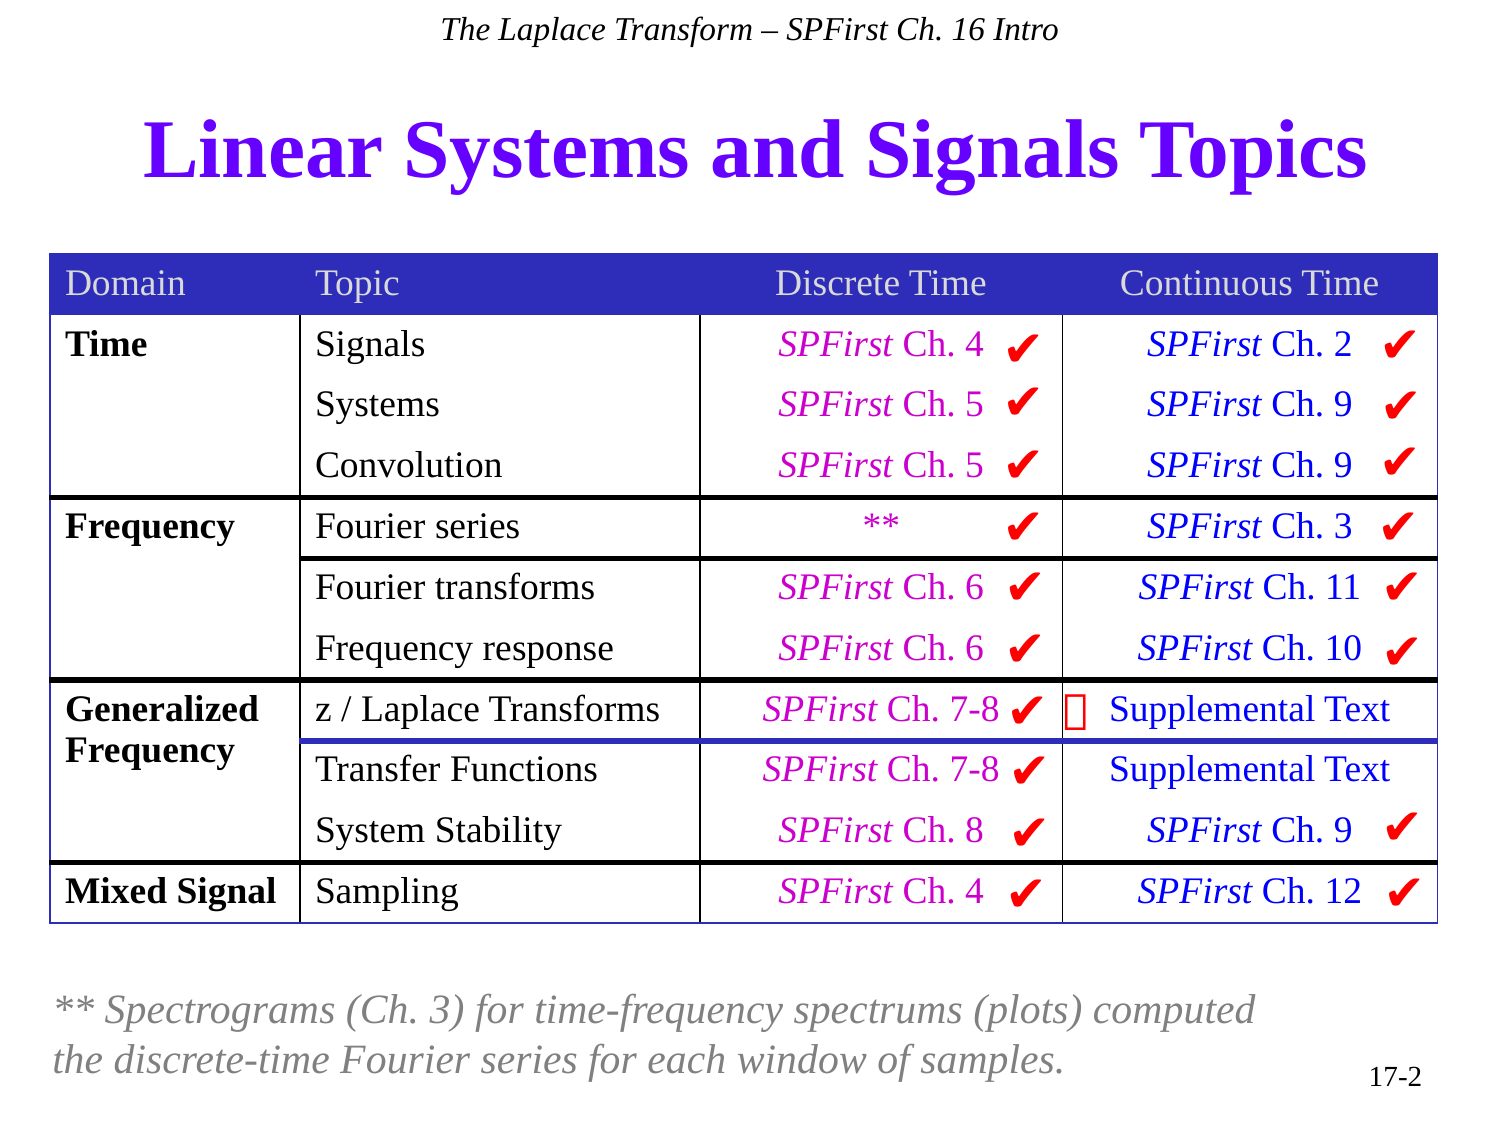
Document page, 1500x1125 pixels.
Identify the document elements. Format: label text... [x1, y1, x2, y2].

table_cell Mixed Signal [51, 865, 299, 922]
table_cell Generalized Frequency [51, 683, 299, 860]
table_cell SPFirst Ch. 6 [701, 619, 982, 677]
table_cell Frequency [51, 500, 299, 677]
table_cell Time [51, 315, 299, 495]
table_cell System Stability [301, 802, 699, 860]
table_cell SPFirst Ch. 8 [701, 802, 982, 860]
table_header Topic [300, 255, 700, 315]
table_cell Fourier transforms [301, 561, 699, 619]
slide_number 17-2 [1124, 1049, 1438, 1125]
table_cell SPFirst Ch. 6 [701, 561, 982, 619]
table_cell SPFirst Ch. 4 [701, 865, 982, 922]
table_cell Fourier series [301, 500, 699, 556]
table_header Continuous Time [1062, 255, 1437, 303]
table_cell Frequency response [301, 619, 699, 677]
table_cell SPFirst Ch. 7-8 [701, 683, 982, 738]
table_header Domain [51, 255, 300, 315]
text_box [987, 304, 1444, 930]
table_cell SPFirst Ch. 4 [701, 315, 982, 376]
table_cell Transfer Functions [301, 744, 699, 802]
table_cell ** [701, 500, 982, 556]
table_cell z / Laplace Transforms [301, 683, 699, 738]
text_box ** Spectrograms (Ch. 3) for time-frequency spectrums (plots) computed the discrete-time Fourier series for each window of samples. [37, 974, 1325, 1090]
table_header Discrete Time [700, 255, 1062, 315]
text_box The Laplace Transform – SPFirst Ch. 16 Intro [0, 0, 1500, 55]
table_cell Convolution [301, 437, 699, 495]
table_cell Sampling [301, 865, 699, 922]
table_cell Signals [301, 315, 699, 376]
title Linear Systems and Signals Topics [75, 55, 1438, 238]
table_cell SPFirst Ch. 5 [701, 437, 982, 495]
table_cell Systems [301, 376, 699, 437]
table_cell SPFirst Ch. 7-8 [701, 744, 982, 802]
table_cell SPFirst Ch. 5 [701, 376, 982, 437]
